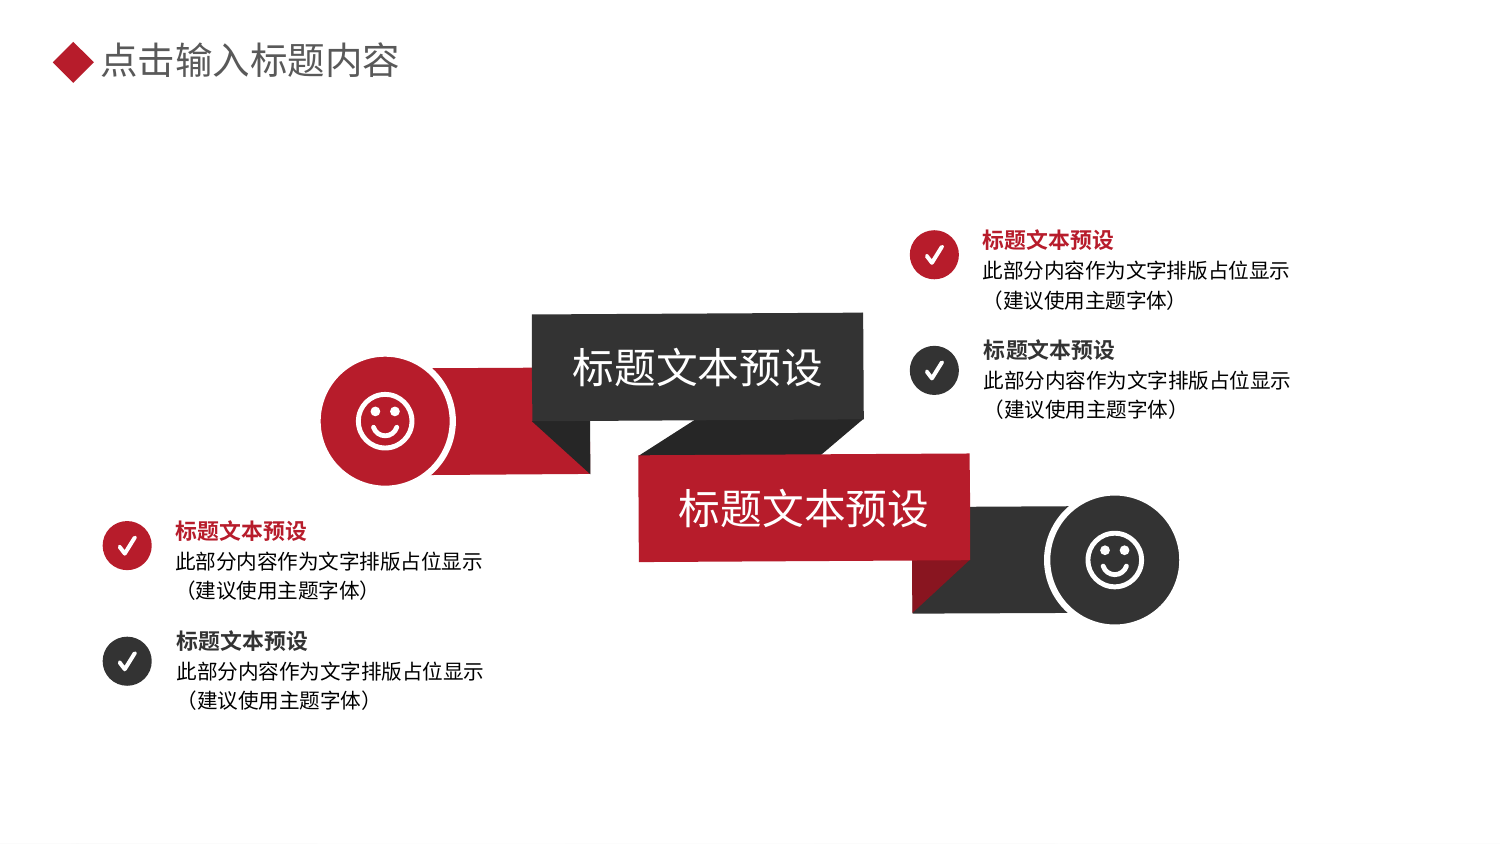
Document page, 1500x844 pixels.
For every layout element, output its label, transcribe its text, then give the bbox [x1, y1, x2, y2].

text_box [102, 517, 736, 604]
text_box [102, 626, 738, 714]
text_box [317, 312, 1183, 628]
text_box [50, 39, 96, 85]
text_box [909, 226, 1500, 313]
text_box 点击输入标题内容 [100, 28, 450, 91]
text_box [909, 335, 1500, 423]
